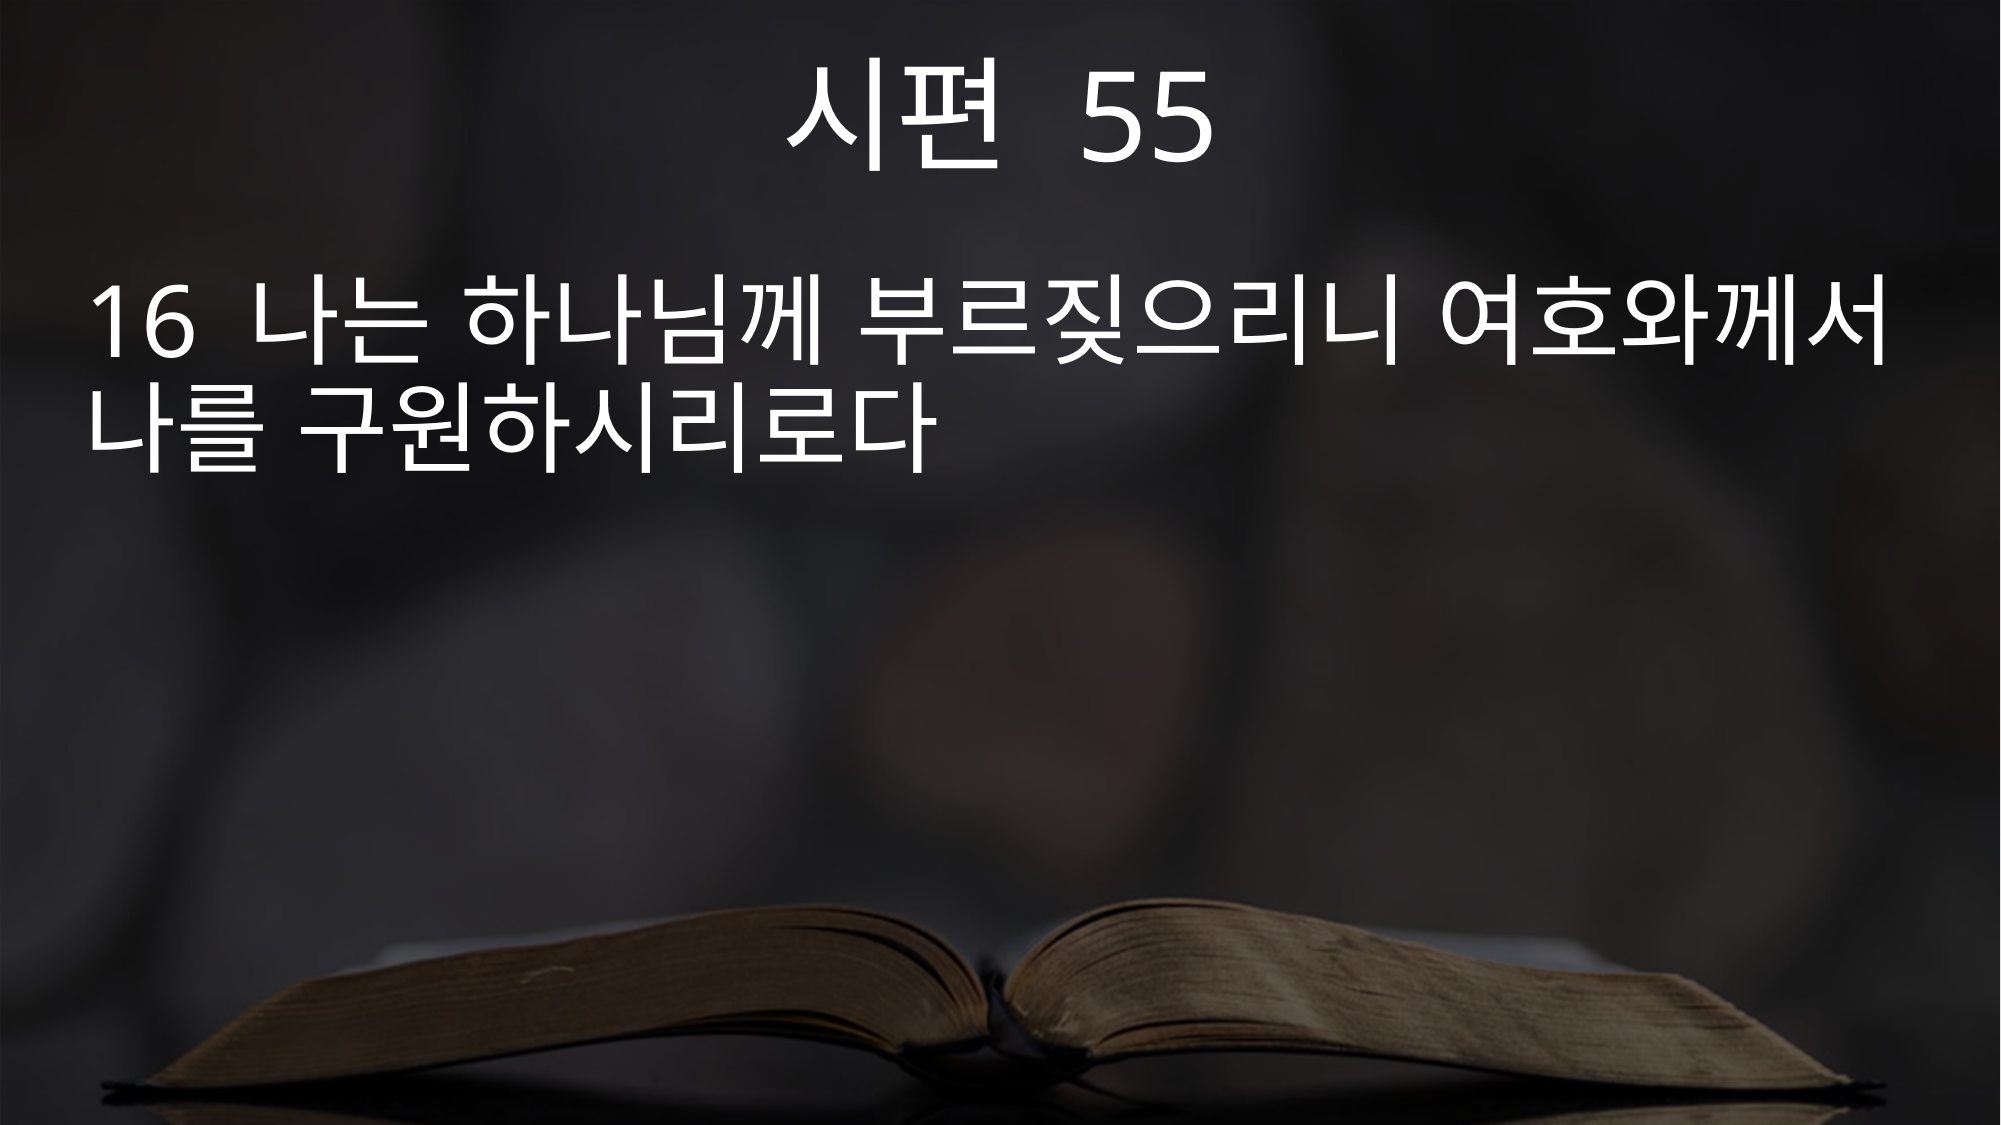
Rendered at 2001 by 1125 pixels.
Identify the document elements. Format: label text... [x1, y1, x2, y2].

list 16 나는 하나님께 부르짖으리니 여호와께서 나를 구원하시리로다 [69, 263, 1953, 423]
footer 시편 55 [0, 32, 2000, 192]
picture [0, 0, 2001, 1125]
